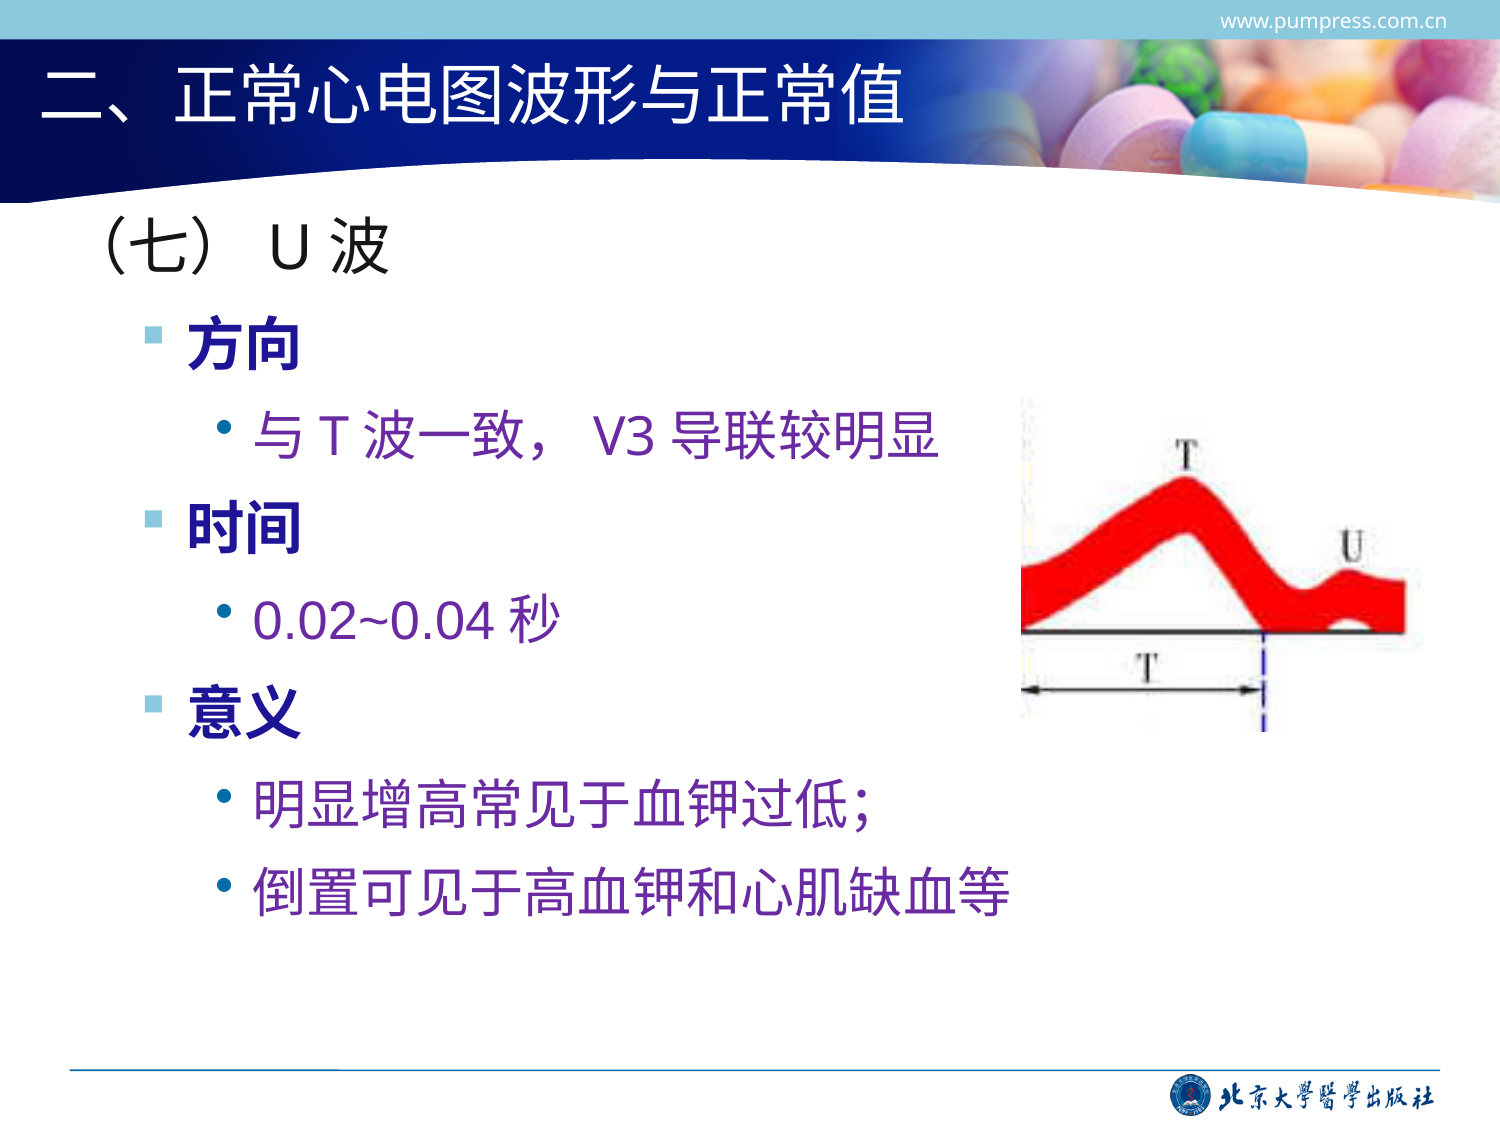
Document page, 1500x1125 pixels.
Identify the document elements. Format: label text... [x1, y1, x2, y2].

picture [1021, 396, 1424, 732]
slide_number www.pumpress.com.cn [1024, 0, 1463, 38]
picture [0, 40, 1500, 203]
picture [1170, 1074, 1436, 1118]
title 二、正常心电图波形与正常值 [23, 46, 1349, 140]
list （七）U波 方向 与T波一致，V3导联较明显 时间 0.02~0.04秒 意义 明显增高常见于血钾过低； 倒置可见于高血钾和心肌缺血等 [49, 198, 1463, 1026]
